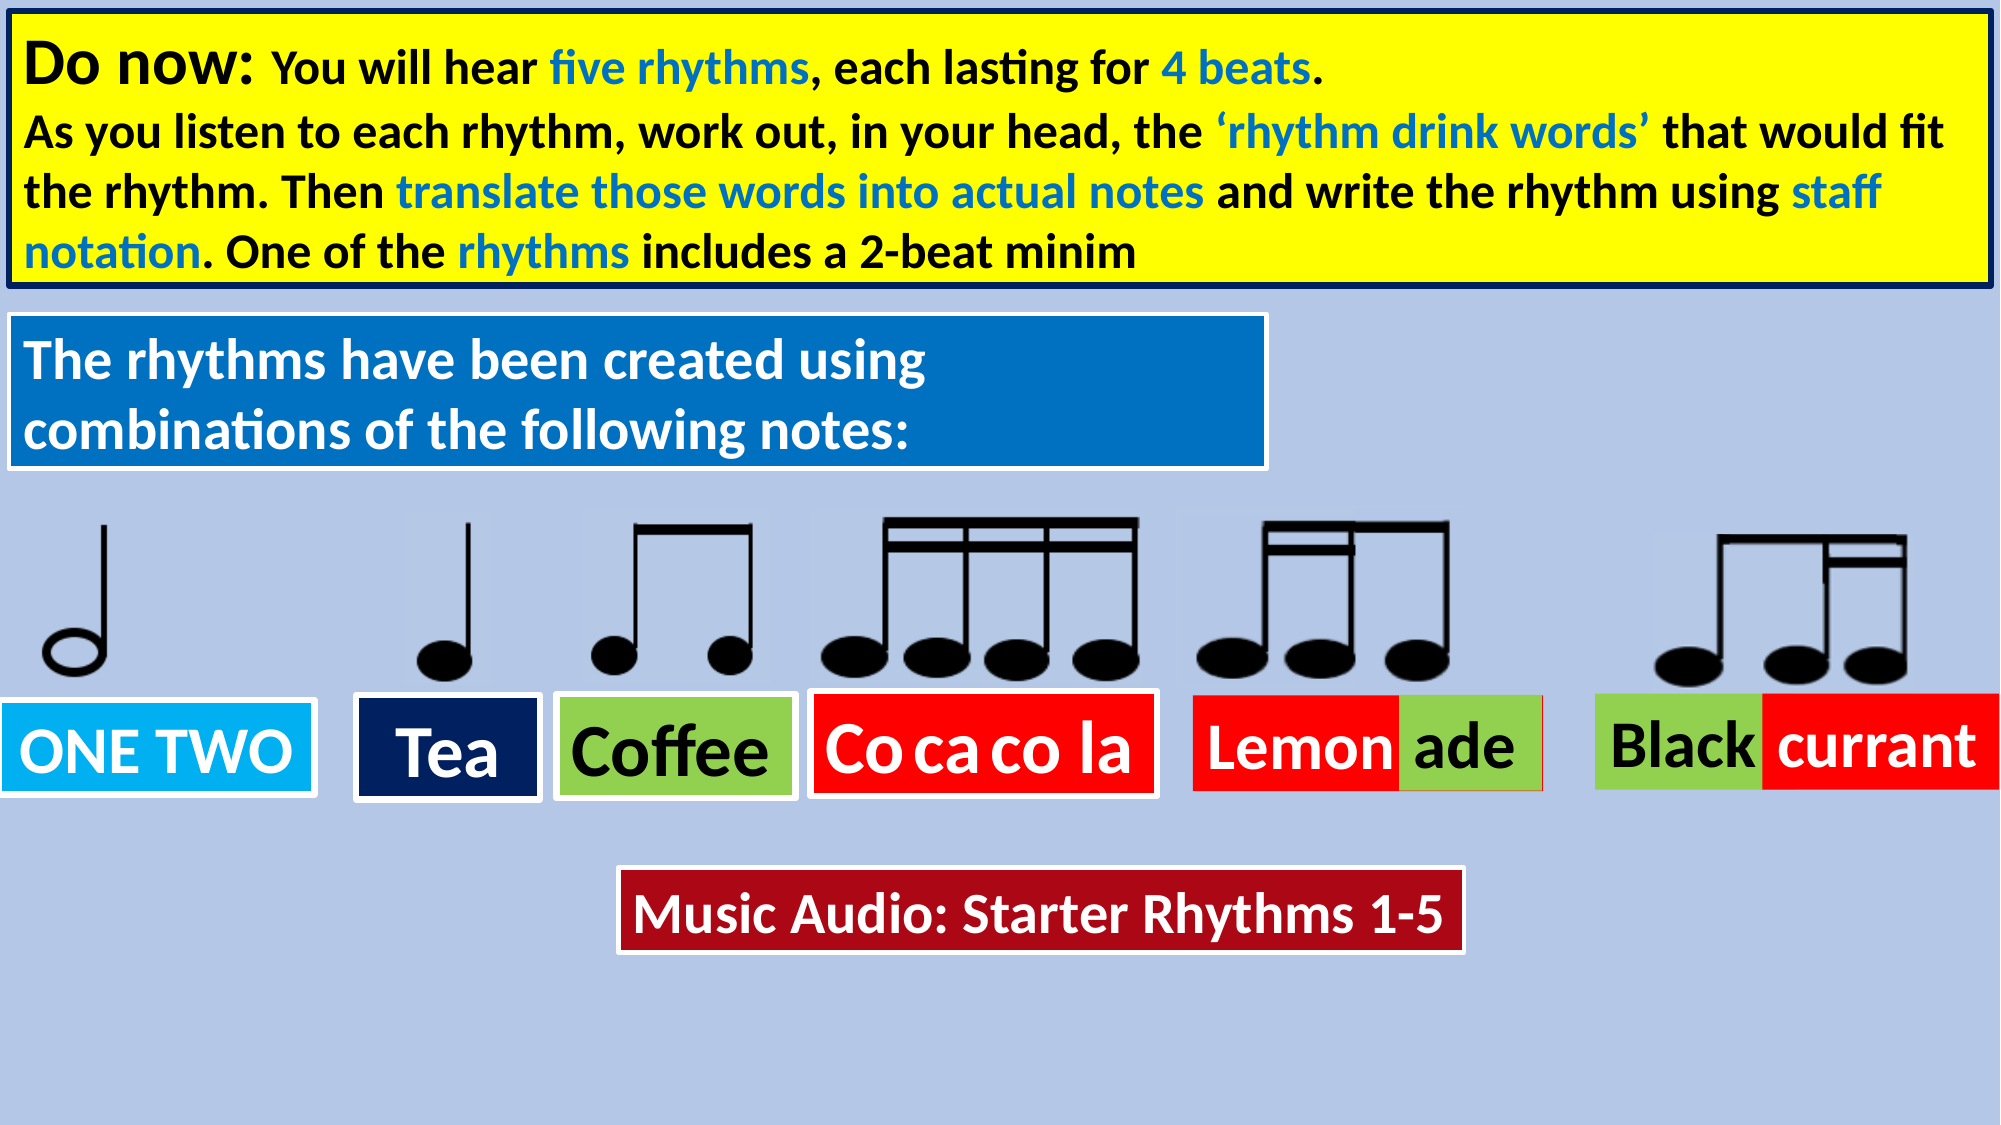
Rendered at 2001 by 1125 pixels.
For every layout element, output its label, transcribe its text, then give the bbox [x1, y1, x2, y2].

text_box The rhythms have been created using combinations of the following notes: [8, 314, 1267, 469]
picture [403, 513, 493, 685]
text_box Lemon [1192, 695, 1543, 792]
text_box Music Audio: Starter Rhythms 1-5 [618, 867, 1464, 953]
picture [1652, 534, 1914, 695]
text_box Co ca co la [810, 691, 1158, 796]
text_box ade [1399, 694, 1542, 791]
picture [582, 511, 770, 683]
text_box currant [1762, 693, 2000, 790]
picture [1175, 506, 1464, 688]
text_box Black [1595, 693, 1762, 790]
text_box Do now: You will hear five rhythms, each lasting for 4 beats. As you listen to each rhythm, work out, in your head, the ‘rhythm drink words’ that would fit the rhythm. Then translate those words into actual notes and write the rhythm using staff notation. One of the rhythms includes a 2-beat minim [9, 10, 1991, 286]
text_box ONE TWO [0, 699, 315, 795]
picture [810, 511, 1142, 683]
picture [29, 516, 119, 688]
text_box Coffee [556, 693, 796, 799]
text_box Tea [356, 694, 540, 800]
